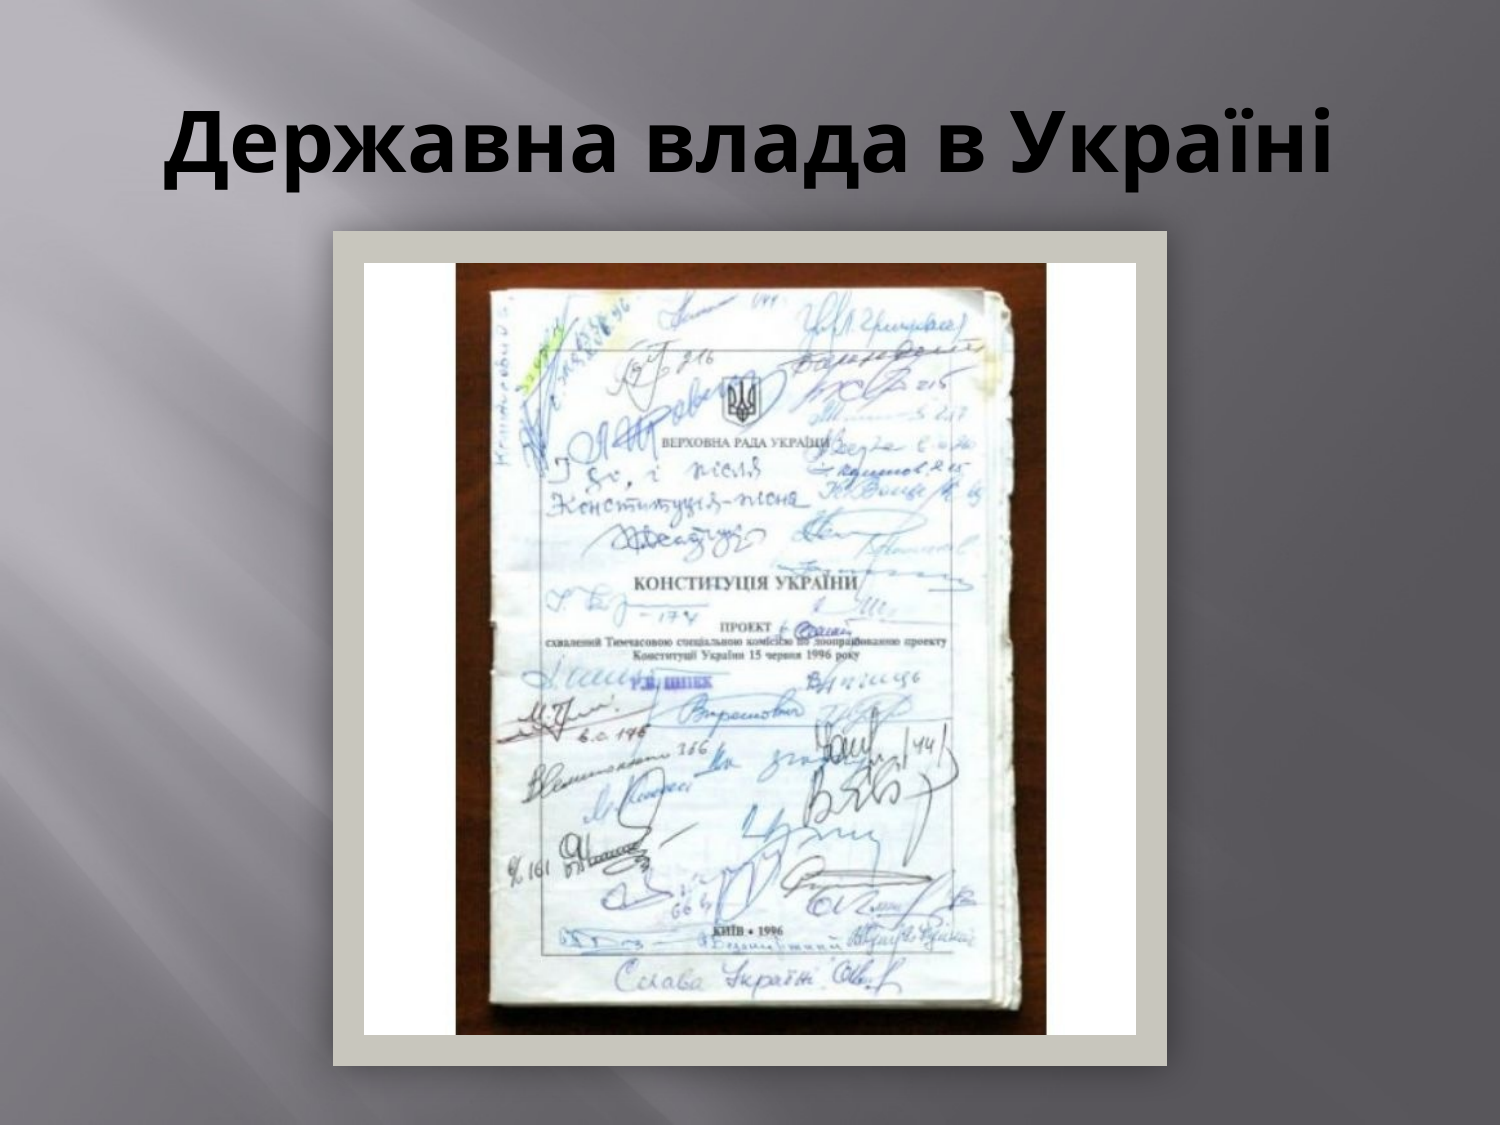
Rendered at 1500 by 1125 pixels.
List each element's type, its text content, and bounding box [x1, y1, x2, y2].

title Державна влада в Україні [75, 45, 1425, 233]
picture [0, 0, 1500, 1125]
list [363, 262, 1137, 1036]
